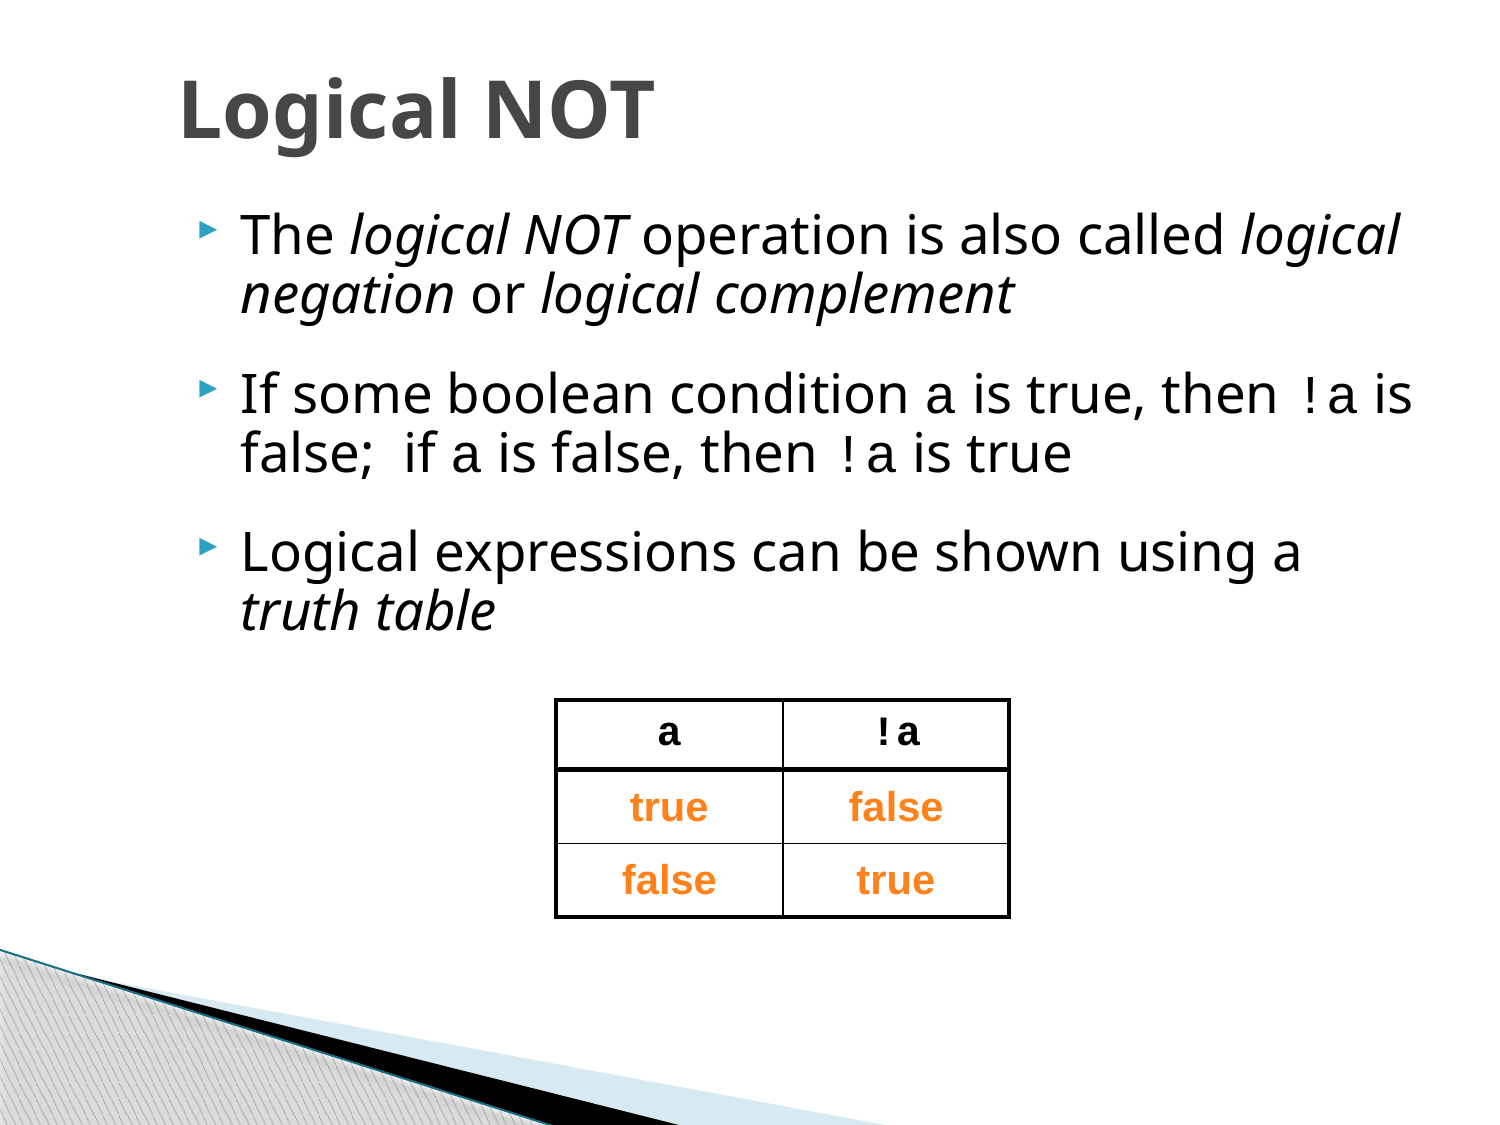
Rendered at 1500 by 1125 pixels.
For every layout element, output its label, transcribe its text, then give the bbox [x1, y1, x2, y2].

table_cell true [558, 772, 782, 843]
table_cell false [558, 844, 782, 915]
table_cell false [784, 772, 1007, 843]
list The logical NOT operation is also called logical negation or logical complement If some boolean condition a is true, then !a is false; if a is false, then !a is true Logical expressions can be shown using a truth table [162, 200, 1439, 655]
title Logical NOT [162, 50, 1463, 163]
table_header a [558, 702, 782, 767]
table_cell true [784, 844, 1007, 915]
table_header !a [784, 702, 1007, 767]
